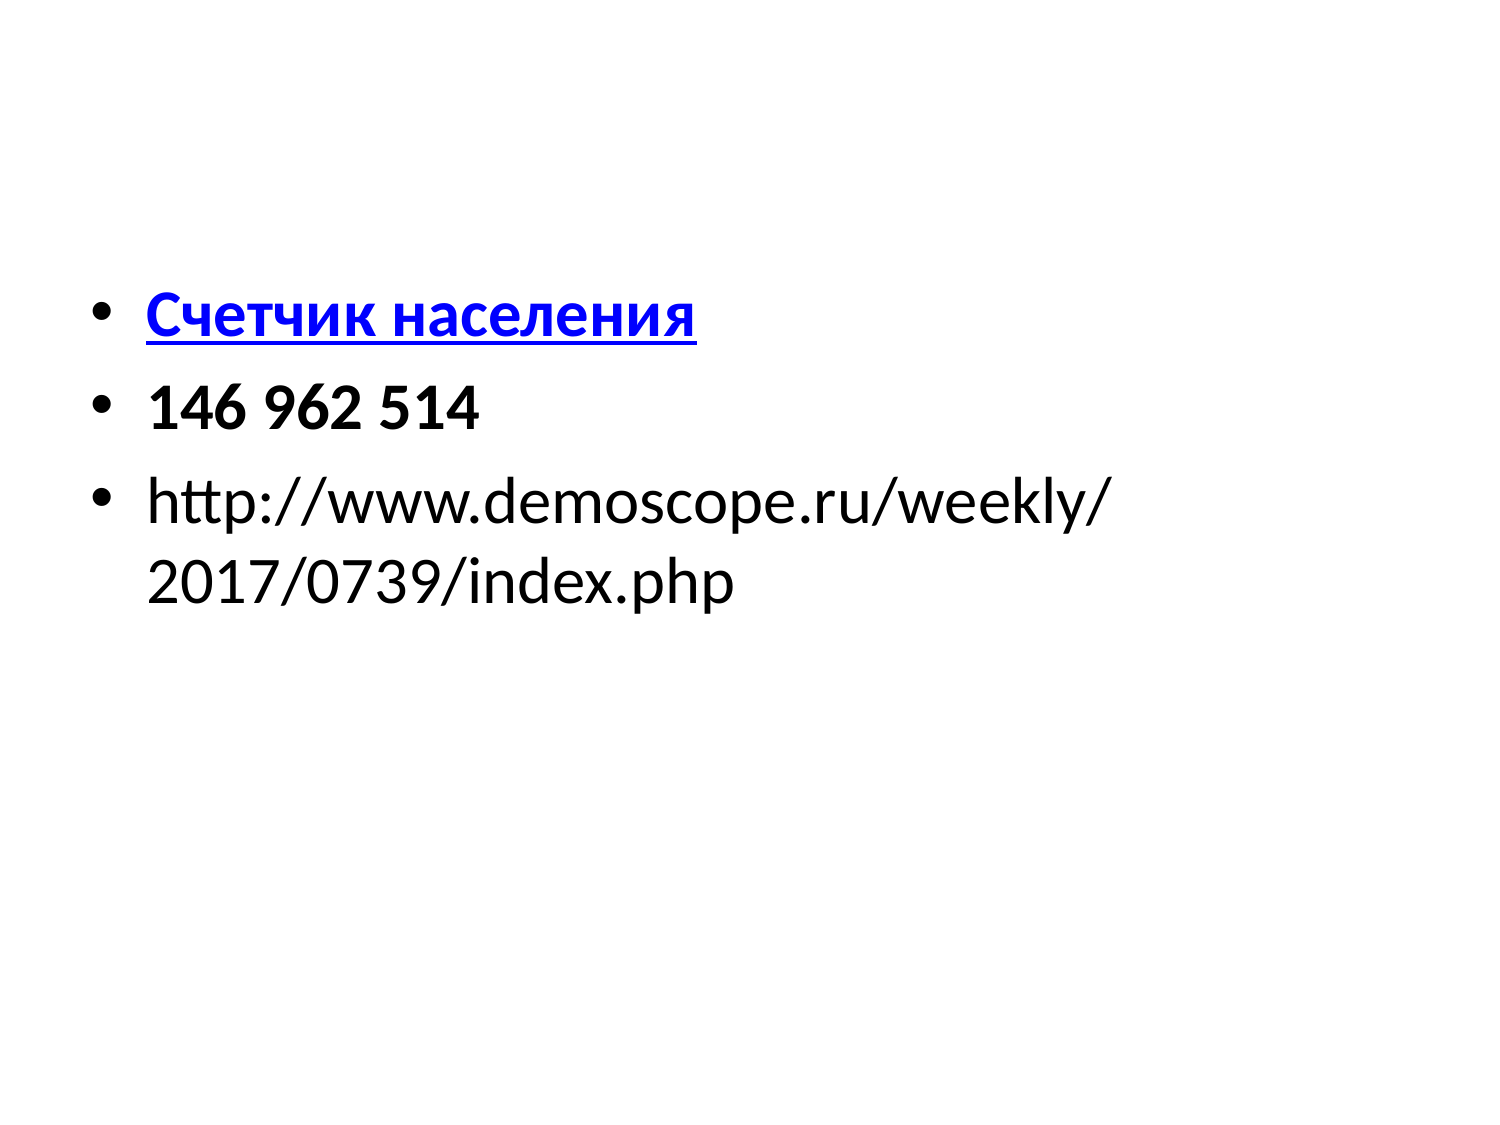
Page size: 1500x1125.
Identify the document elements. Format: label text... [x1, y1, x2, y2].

list Счетчик населения 146 962 514 http://www.demoscope.ru/weekly/2017/0739/index.php [75, 262, 1425, 1005]
